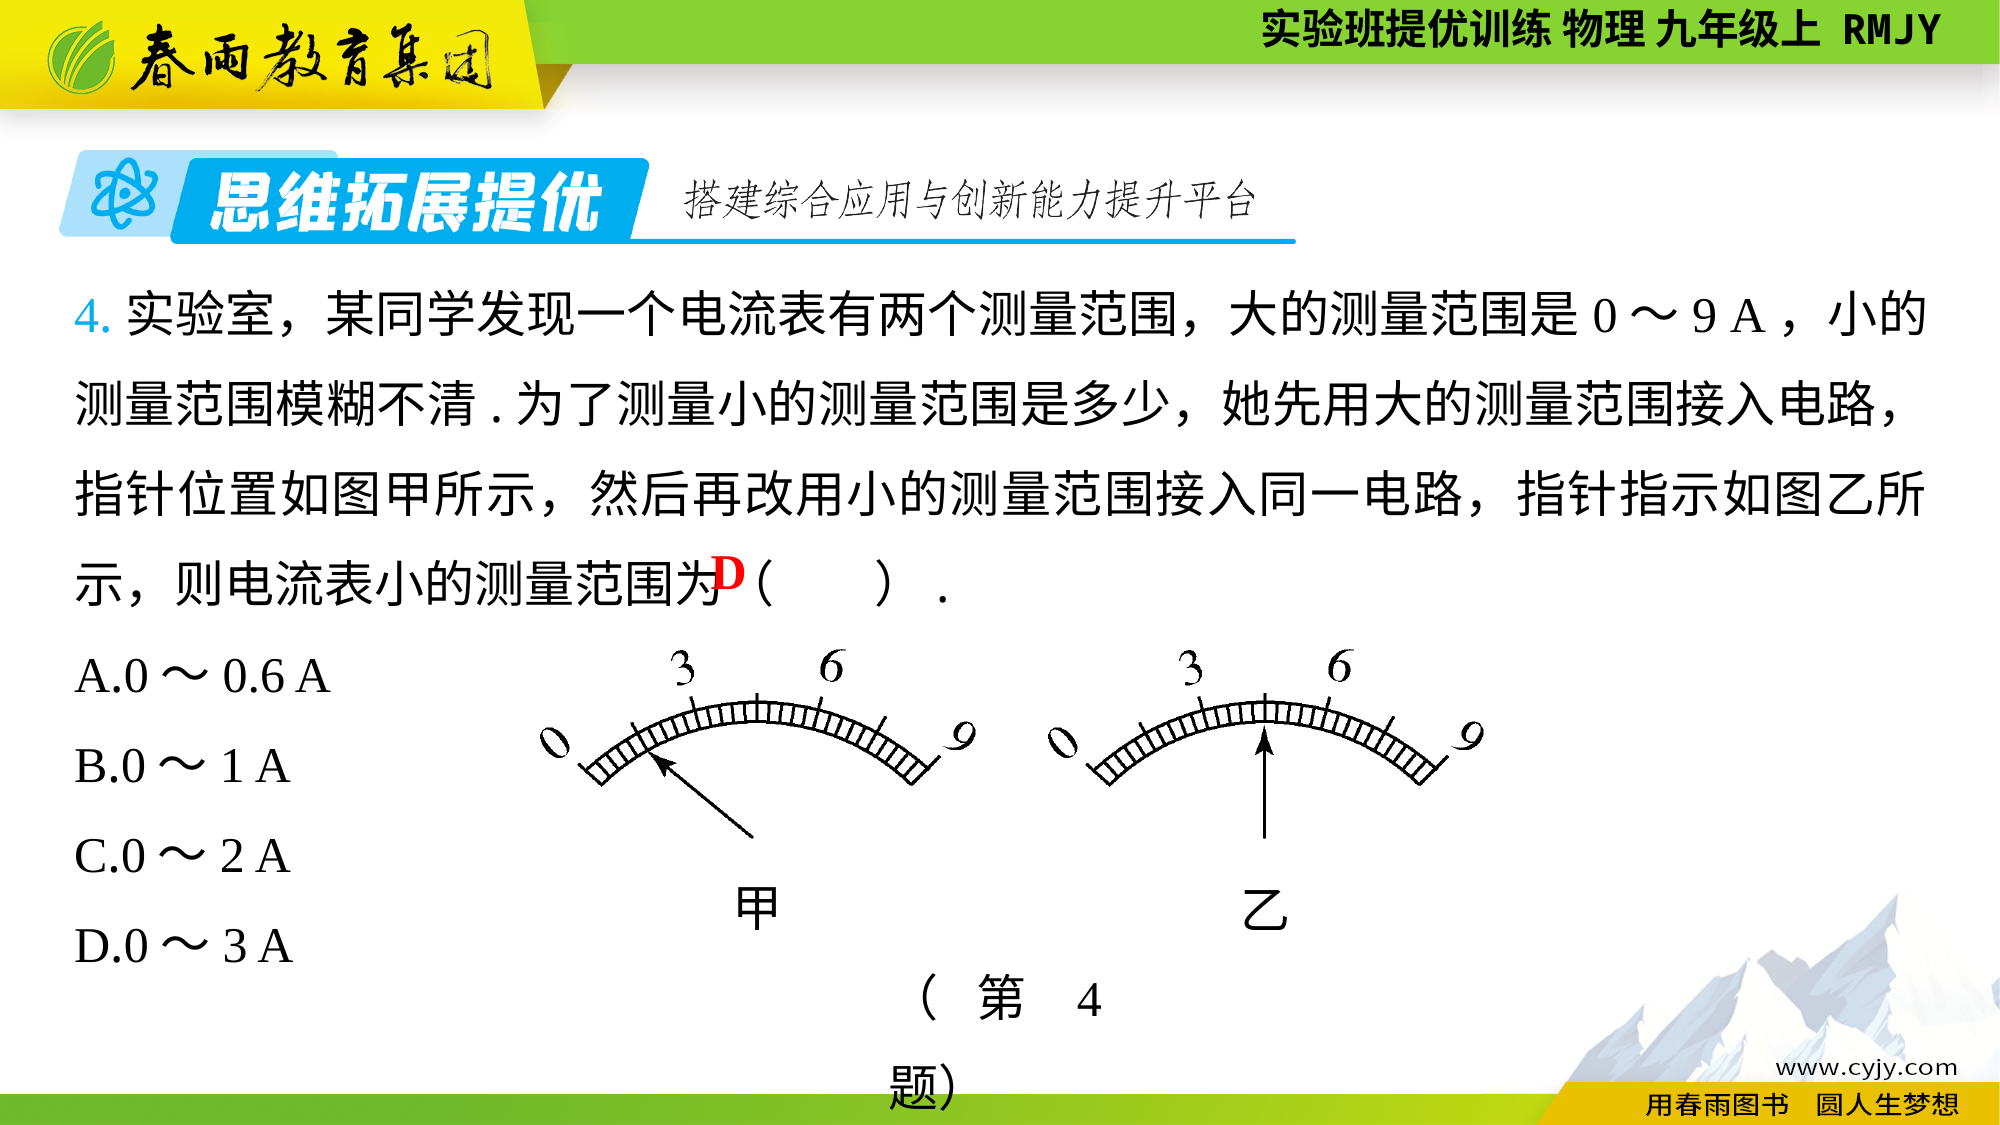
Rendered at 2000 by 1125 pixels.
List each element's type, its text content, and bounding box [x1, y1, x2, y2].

text_box （第4题） [873, 928, 1129, 1034]
list 4.实验室，某同学发现一个电流表有两个测量范围，大的测量范围是0～9 A，小的测量范围模糊不清.为了测量小的测量范围是多少，她先用大的测量范围接入电路，指针位置如图甲所示，然后再改用小的测量范围接入同一电路，指针指示如图乙所示，则电流表小的测量范围为（ ）. A.0～0.6 A B.0～1 A C.0～2 A D.0～3 A [59, 245, 1944, 988]
text_box 乙 [1225, 847, 1306, 946]
picture [0, 0, 2000, 1125]
text_box D [695, 532, 762, 607]
text_box 甲 [717, 847, 798, 944]
